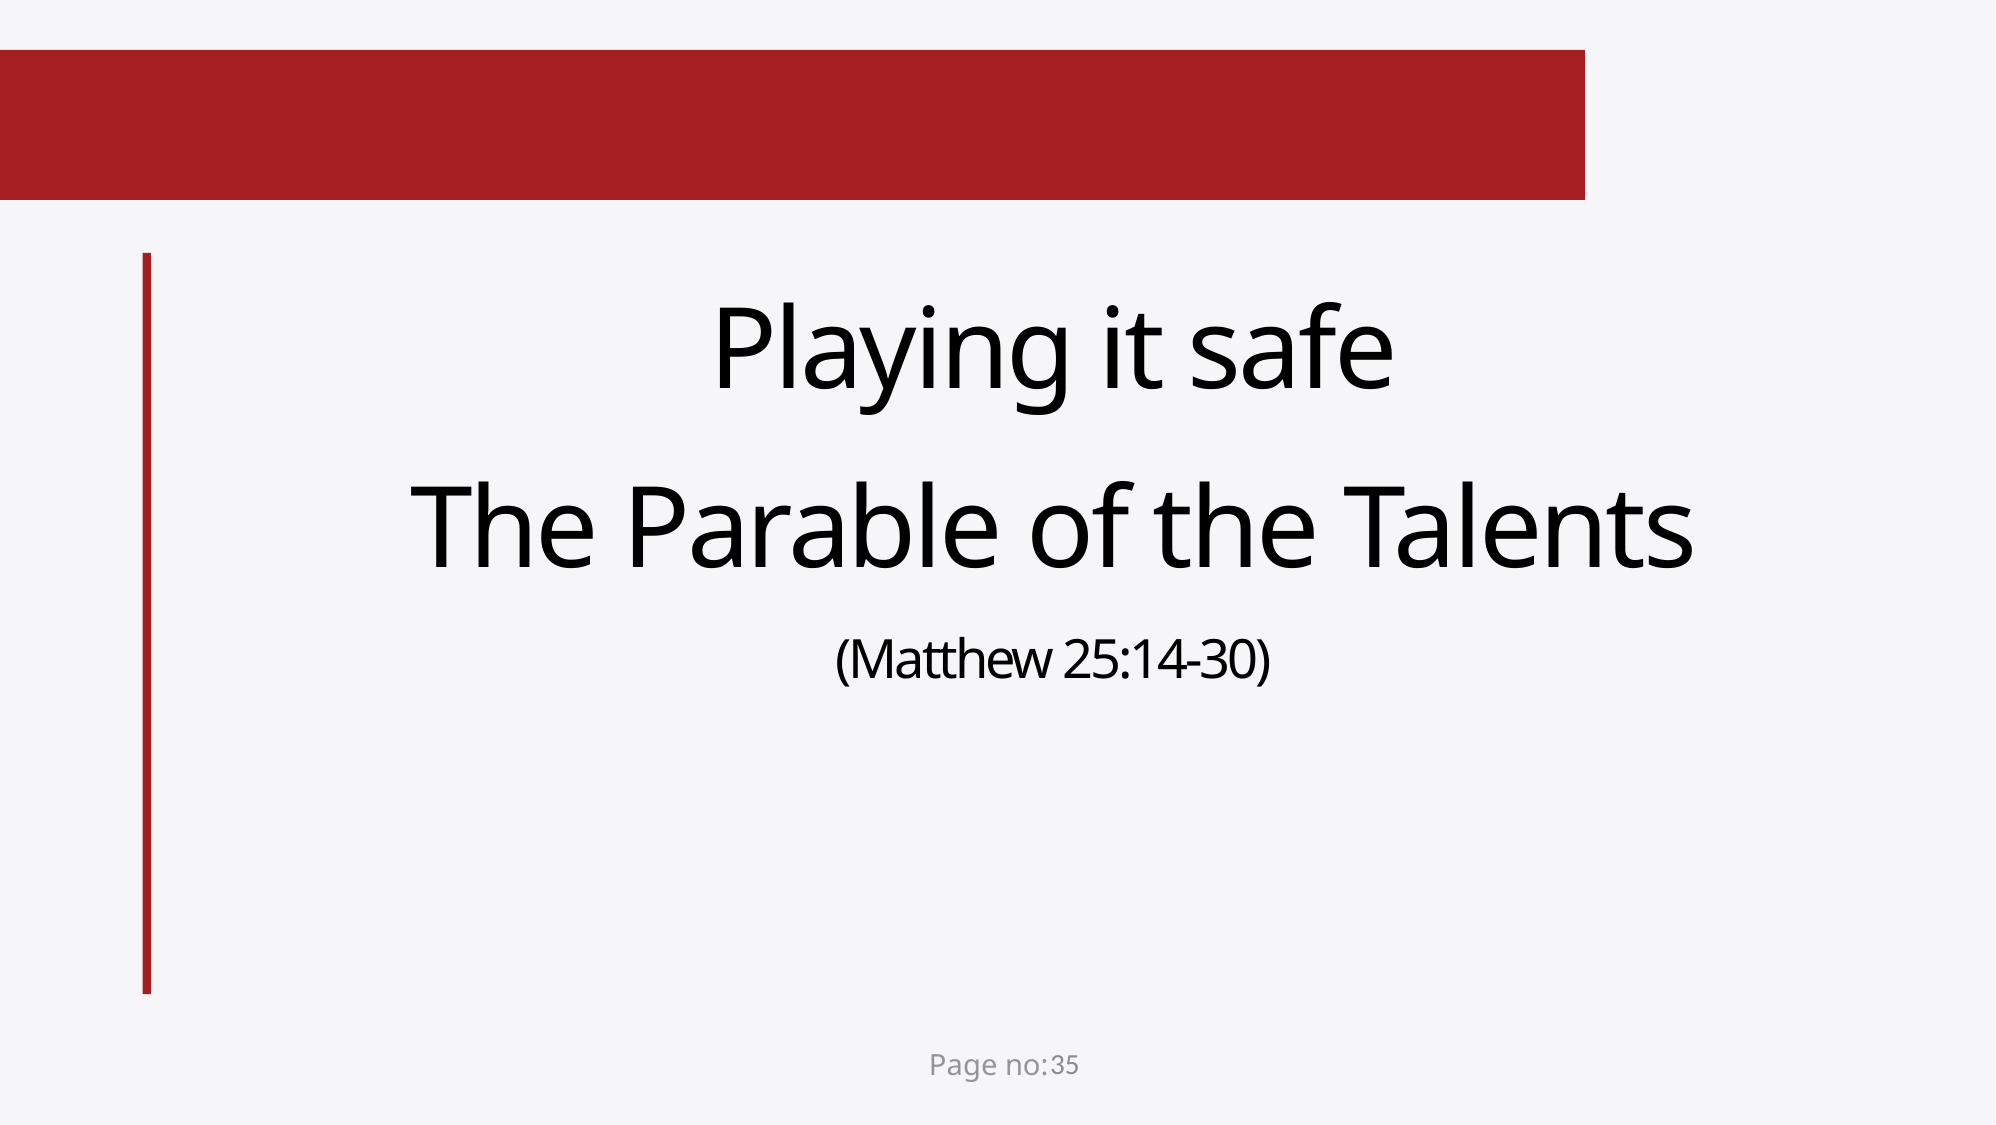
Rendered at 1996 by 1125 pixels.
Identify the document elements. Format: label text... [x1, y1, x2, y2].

subtitle Playing it safe The Parable of the Talents (Matthew 25:14-30) [197, 249, 1910, 1000]
